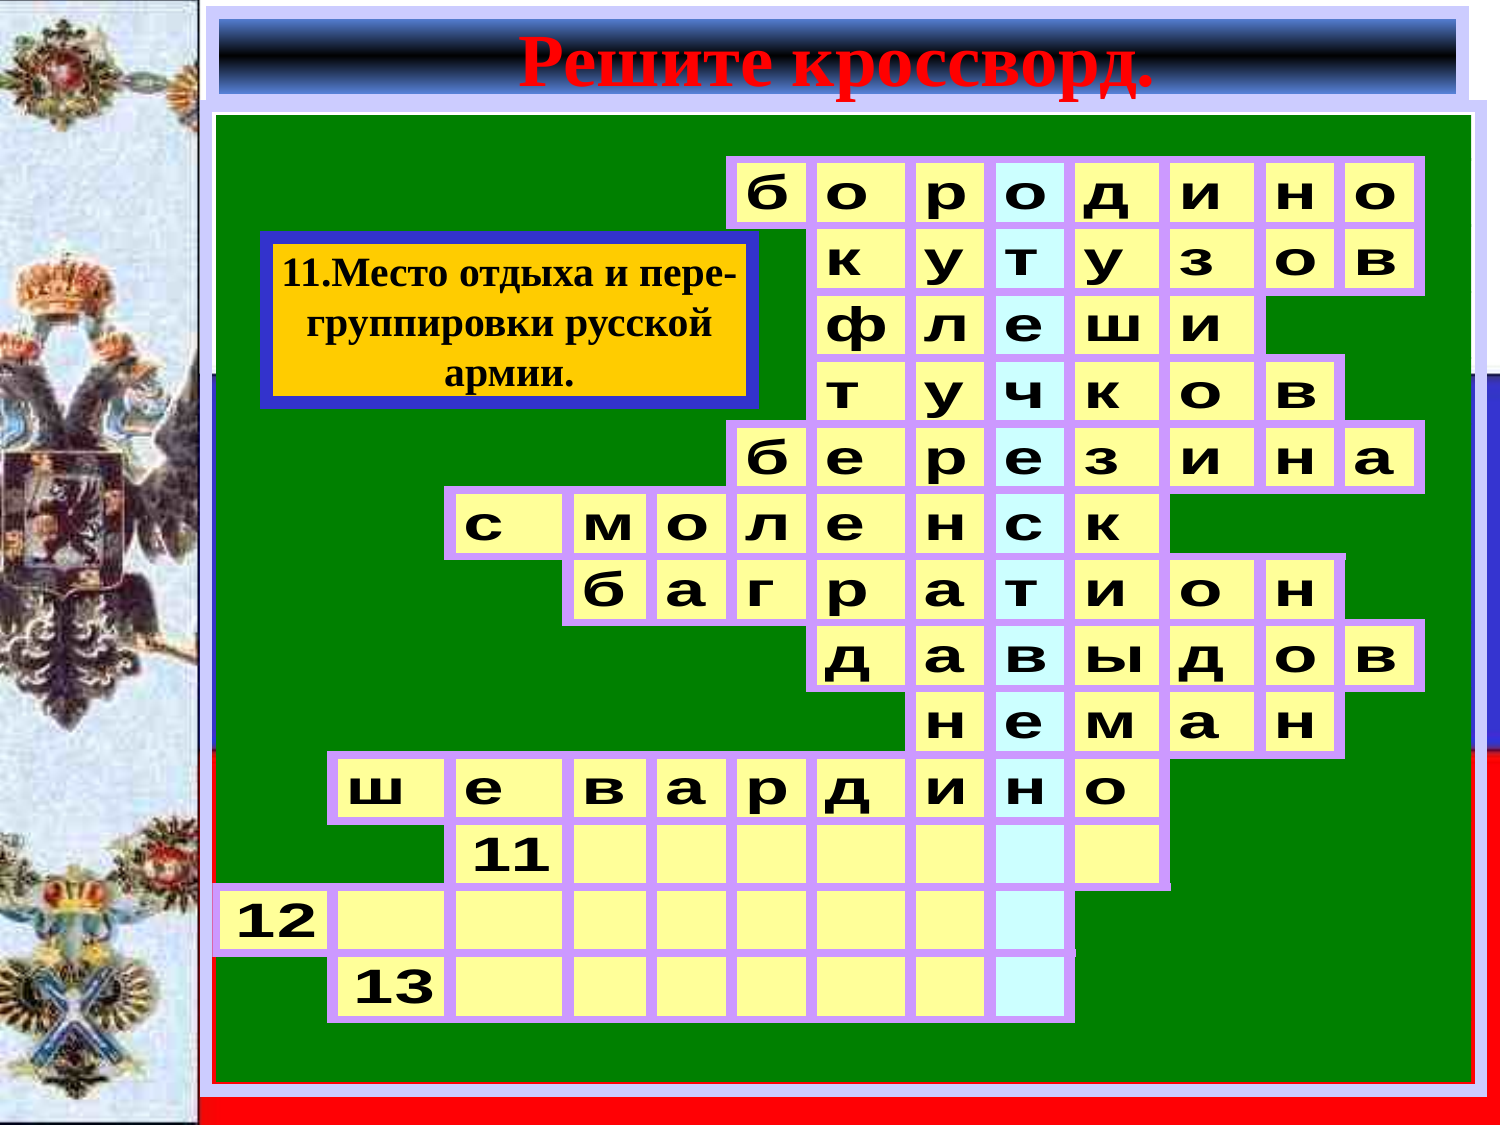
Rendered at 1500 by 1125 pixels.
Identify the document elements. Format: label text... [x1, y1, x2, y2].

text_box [212, 112, 1476, 1085]
picture [0, 0, 1500, 1125]
title Решите кроссворд. [212, 12, 1463, 101]
